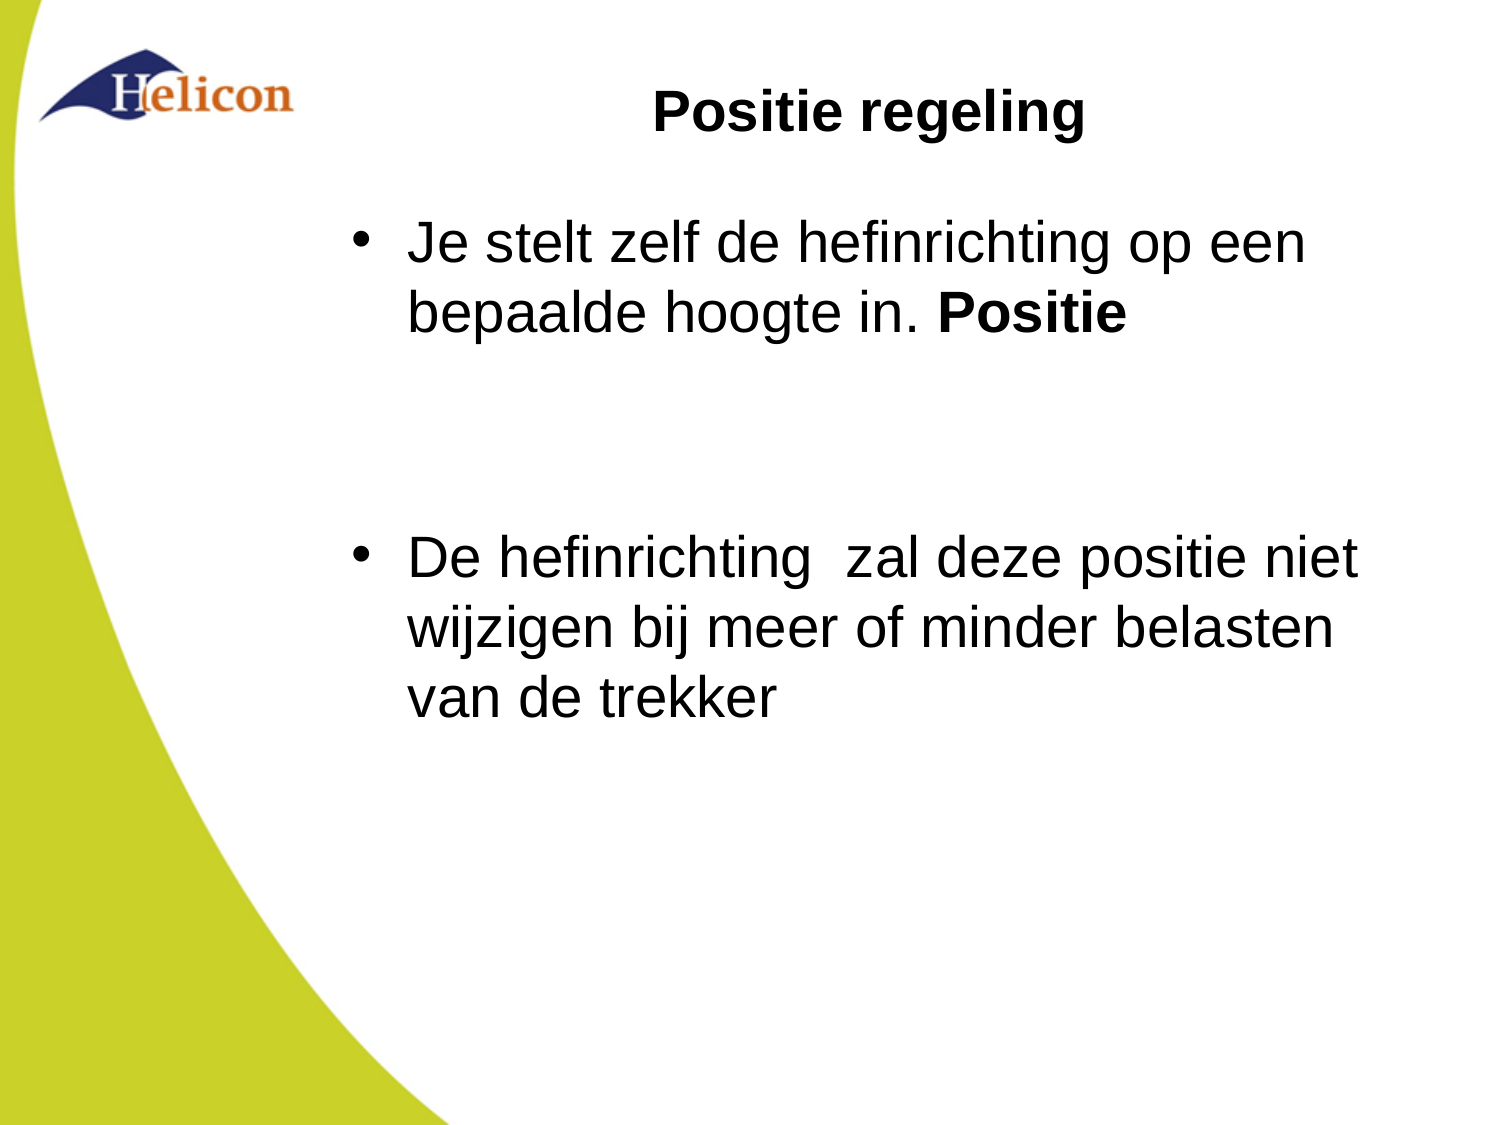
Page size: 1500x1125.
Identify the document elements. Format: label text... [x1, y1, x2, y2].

picture [0, 0, 1500, 1125]
title Positie regeling [324, 54, 1415, 161]
list Je stelt zelf de hefinrichting op een bepaalde hoogte in. Positie De hefinrichting zal deze positie niet wijzigen bij meer of minder belasten van de trekker [336, 196, 1425, 1005]
